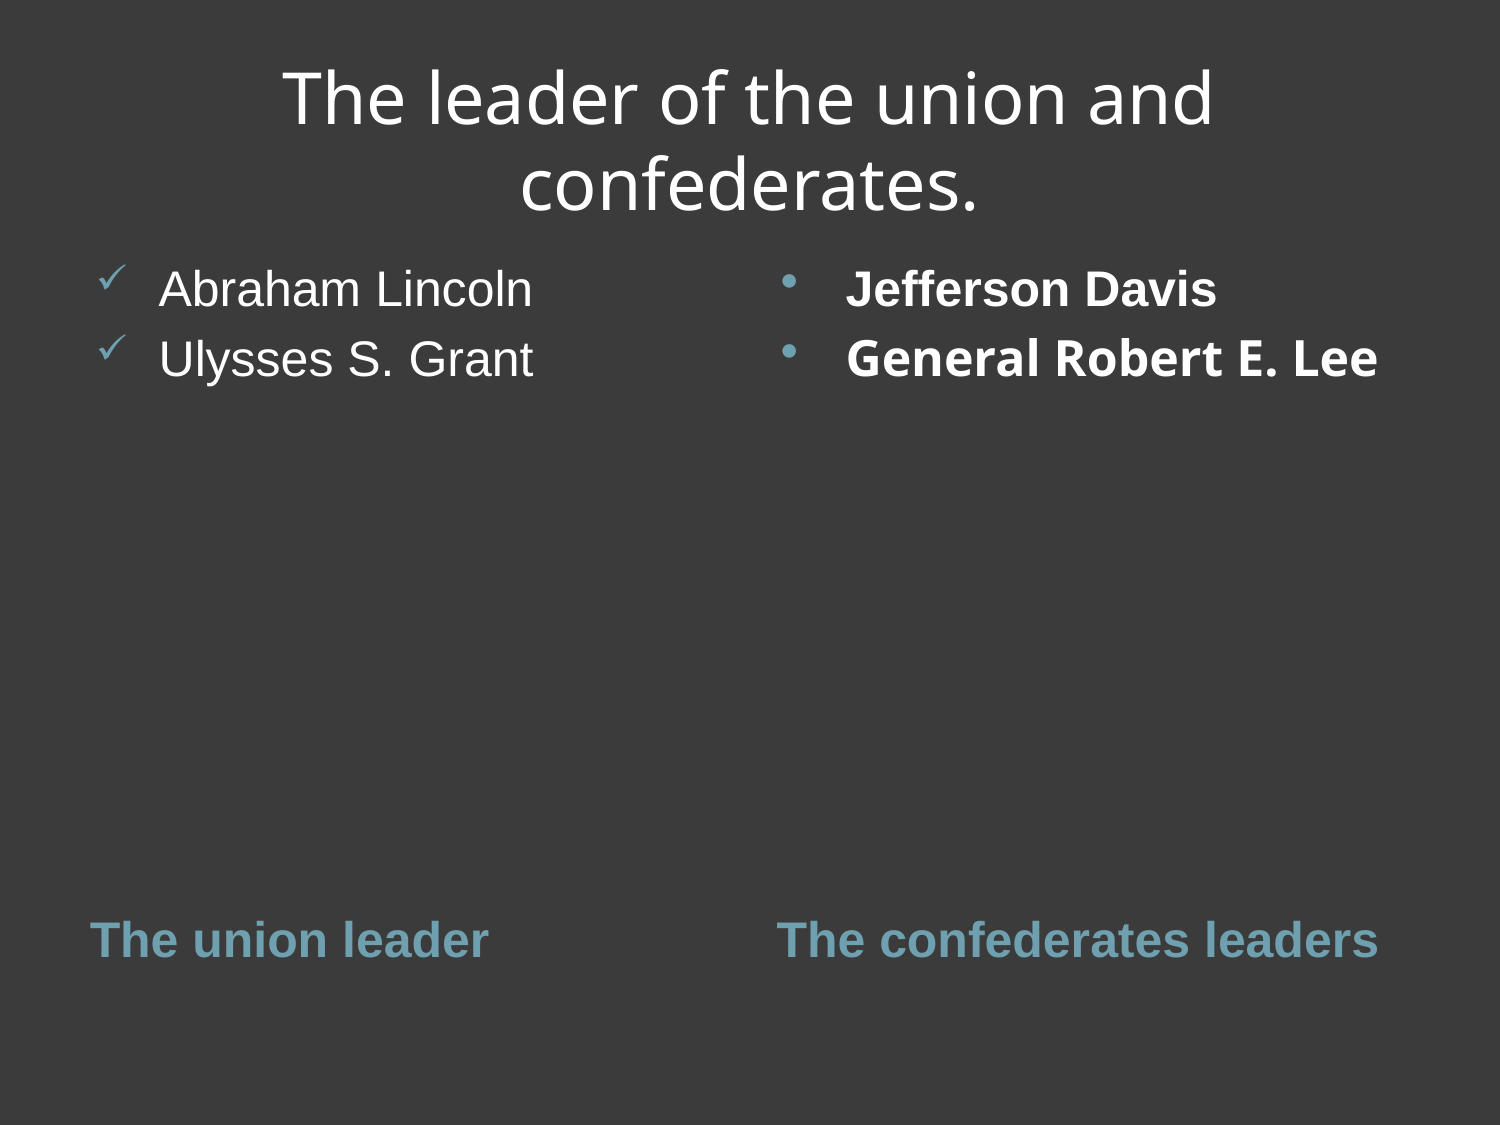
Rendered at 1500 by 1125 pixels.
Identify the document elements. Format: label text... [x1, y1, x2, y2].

list Abraham Lincoln Ulysses S. Grant [75, 248, 738, 896]
list The union leader [75, 900, 738, 1038]
title The leader of the union and confederates. [75, 44, 1425, 233]
list Jefferson Davis General Robert E. Lee [761, 248, 1425, 896]
list The confederates leaders [761, 900, 1425, 1038]
